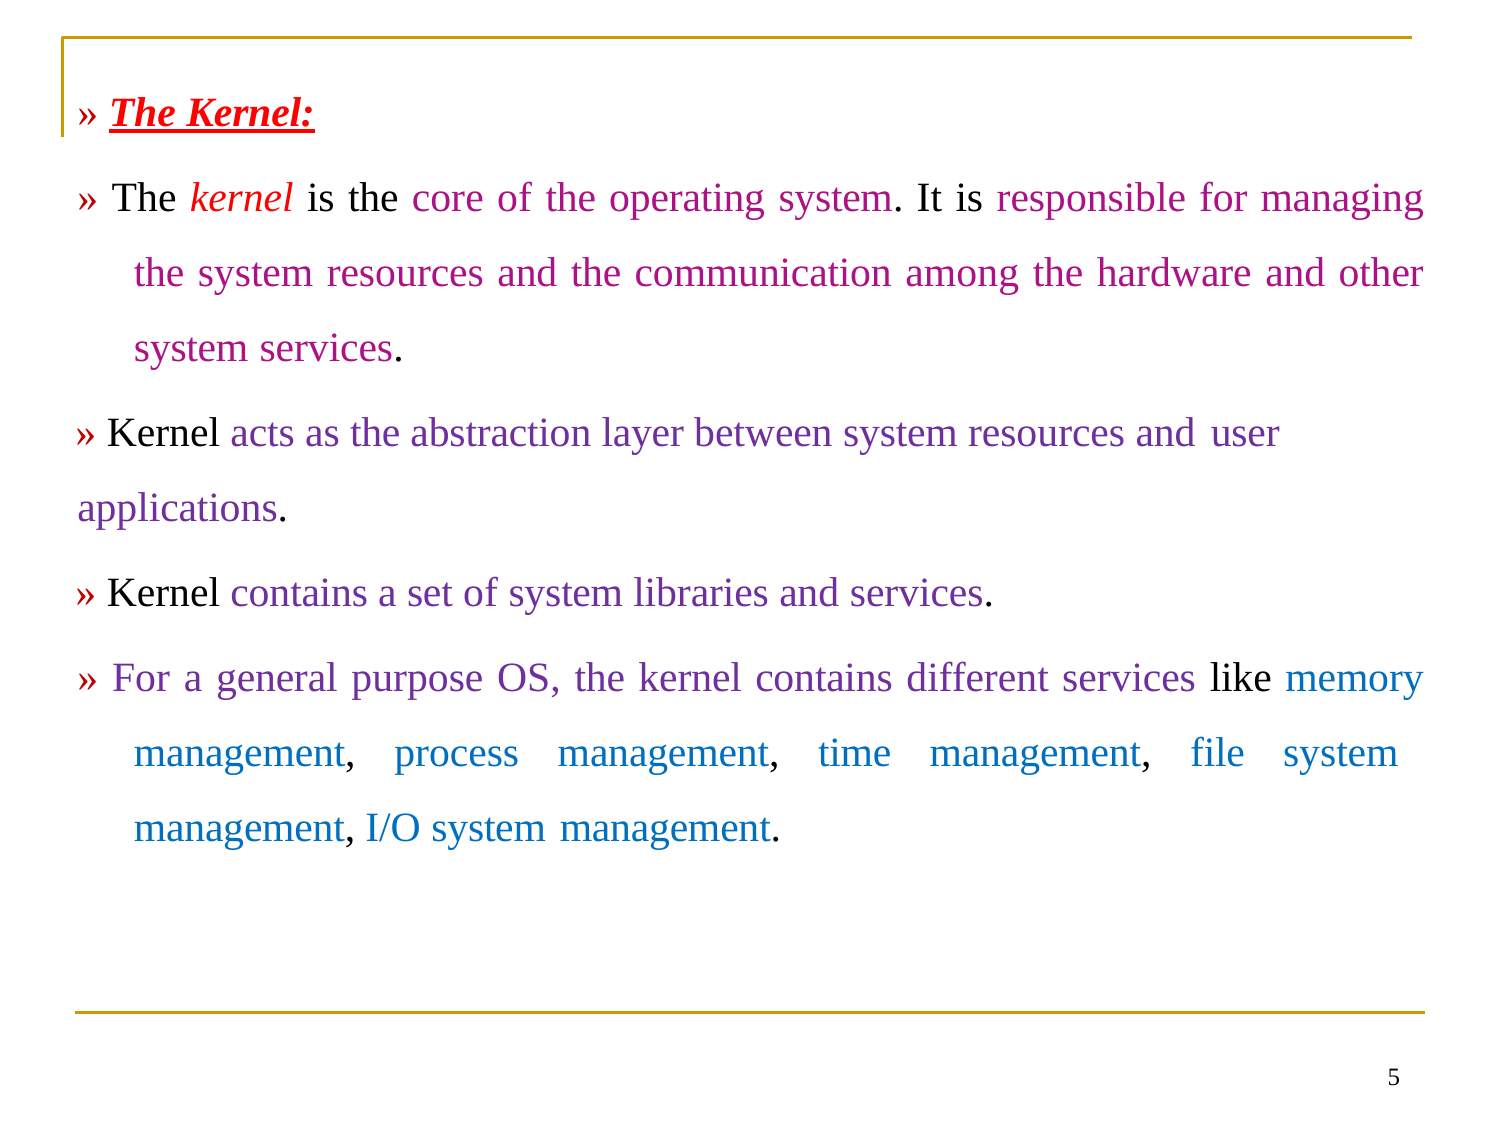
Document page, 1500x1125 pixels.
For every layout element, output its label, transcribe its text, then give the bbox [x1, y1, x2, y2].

text_box 5 [1381, 1061, 1417, 1091]
text_box » The Kernel: » The kernel is the core of the operating system. It is responsible for managing the system resources and the communication among the hardware and other system services. » Kernel acts as the abstraction layer between system resources and user applications. » Kernel contains a set of system libraries and services. » For a general purpose OS, the kernel contains different services like memory management, process management, time management, file system management, I/O system management. [75, 82, 1438, 851]
